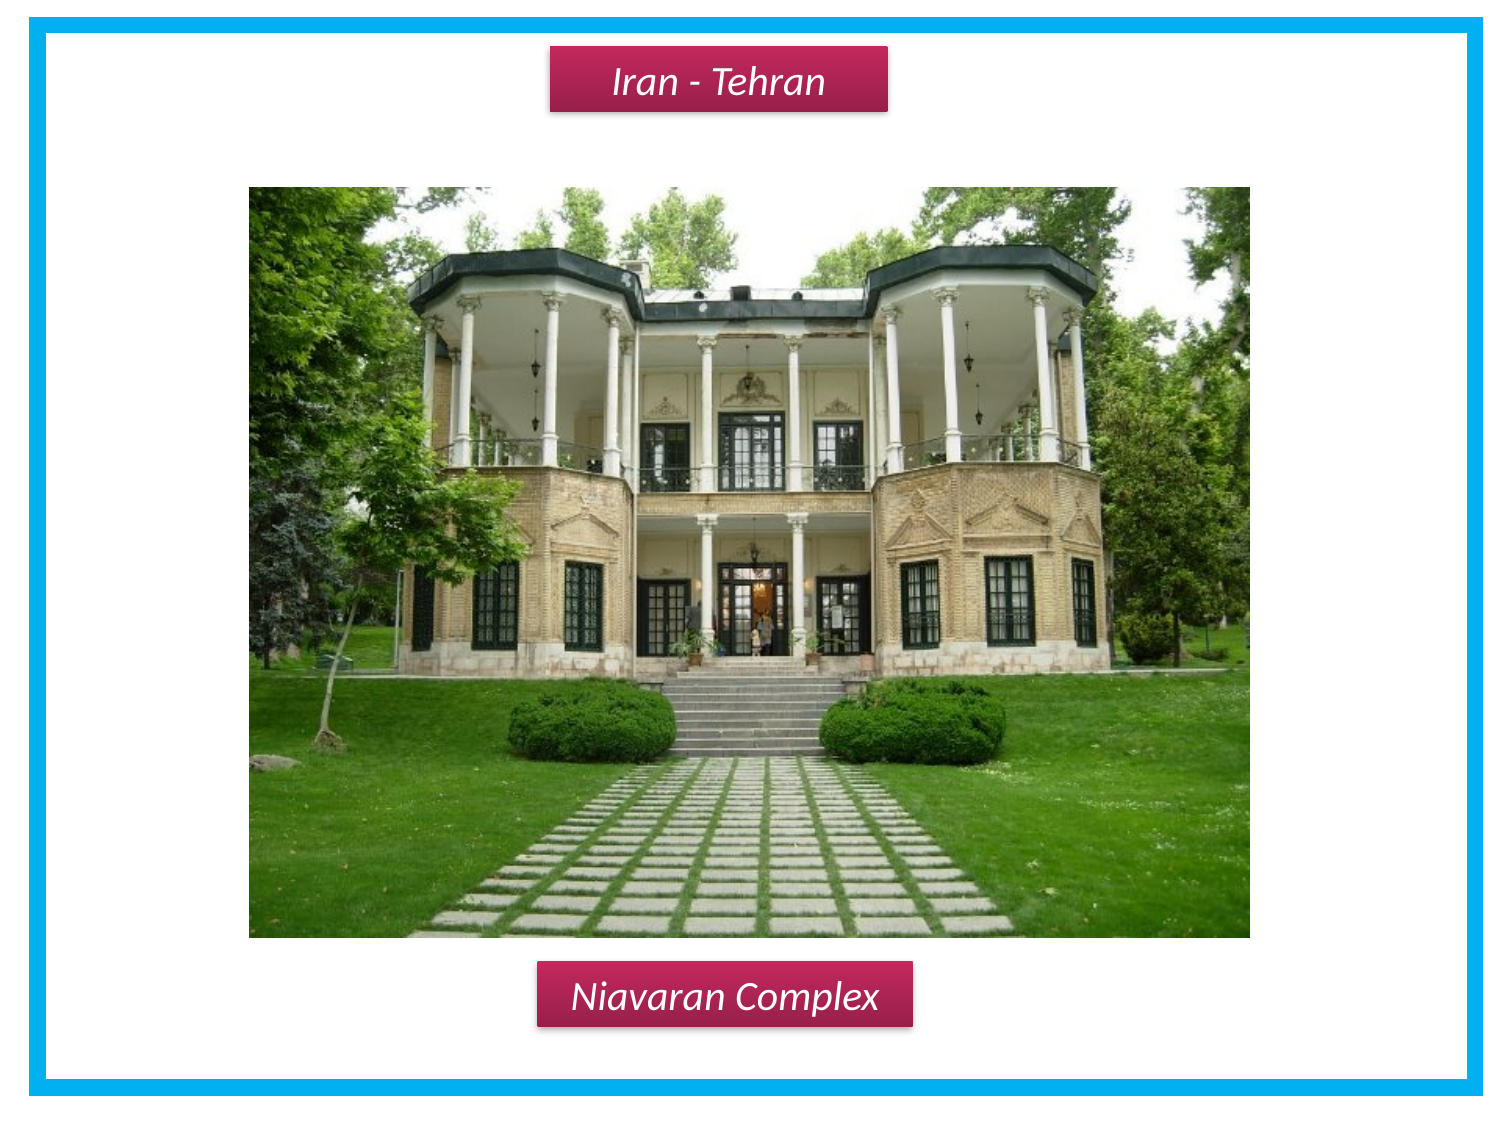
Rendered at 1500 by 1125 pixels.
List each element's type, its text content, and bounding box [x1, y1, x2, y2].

text_box [37, 24, 1475, 1088]
picture [249, 187, 1251, 938]
text_box Iran - Tehran [550, 46, 888, 112]
text_box Niavaran Complex [537, 961, 913, 1027]
